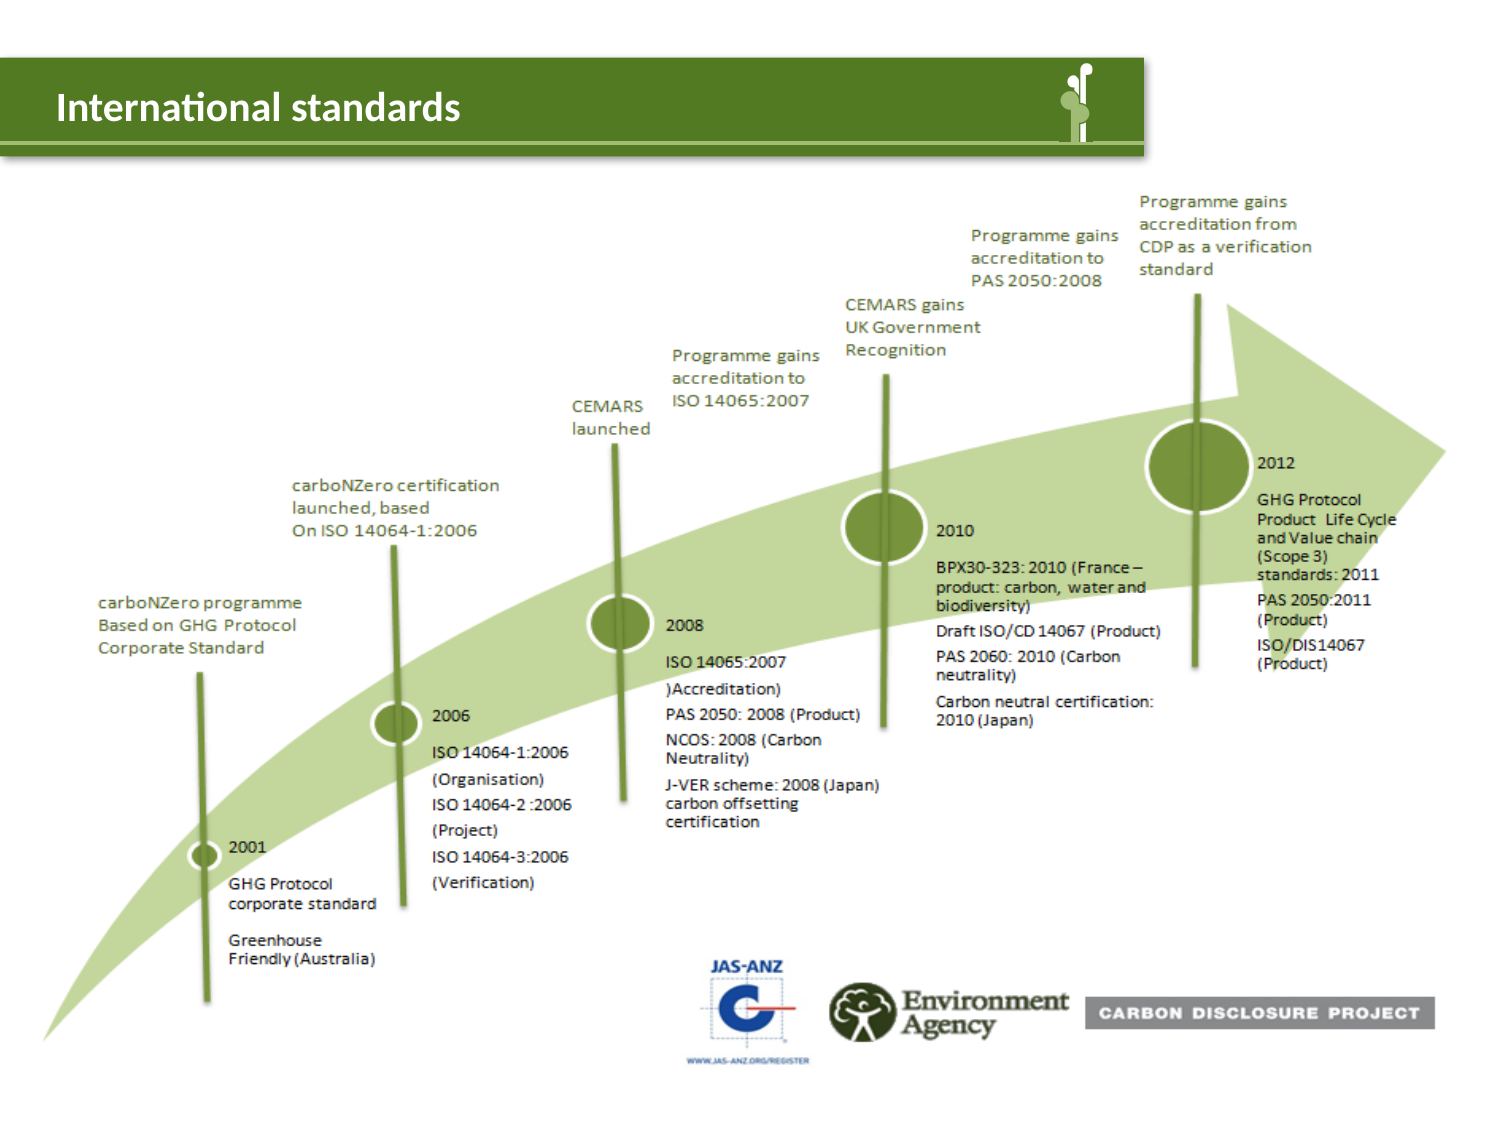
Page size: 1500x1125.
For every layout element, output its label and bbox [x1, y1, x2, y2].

text_box [0, 57, 1145, 157]
picture [40, 182, 1449, 1069]
